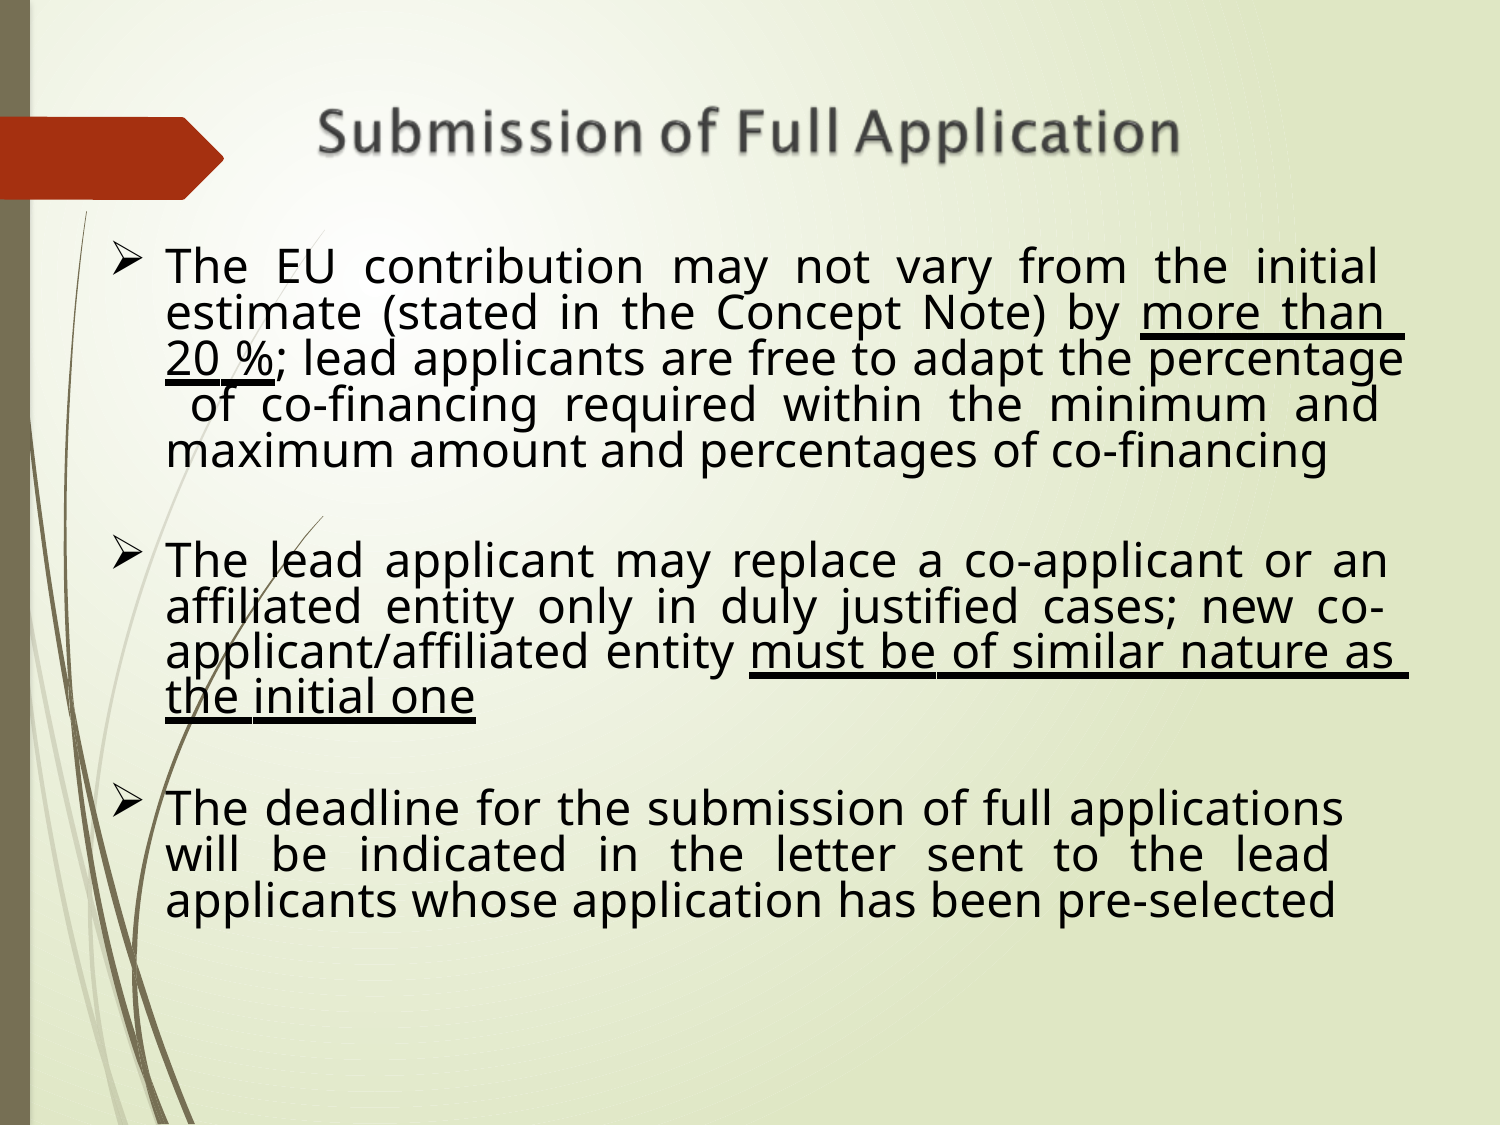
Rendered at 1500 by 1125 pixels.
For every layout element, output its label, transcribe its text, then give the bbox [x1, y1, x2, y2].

text_box The EU contribution may not vary from the initial estimate (stated in the Concept Note) by more than 20 %; lead applicants are free to adapt the percentage of co-financing required within the minimum and maximum amount and percentages of co-financing The lead applicant may replace a co-applicant or an affiliated entity only in duly justified cases; new co- applicant/affiliated entity must be of similar nature as the initial one The deadline for the submission of full applications will be indicated in the letter sent to the lead applicants whose application has been pre-selected [106, 247, 1410, 927]
text_box [276, 81, 1244, 183]
